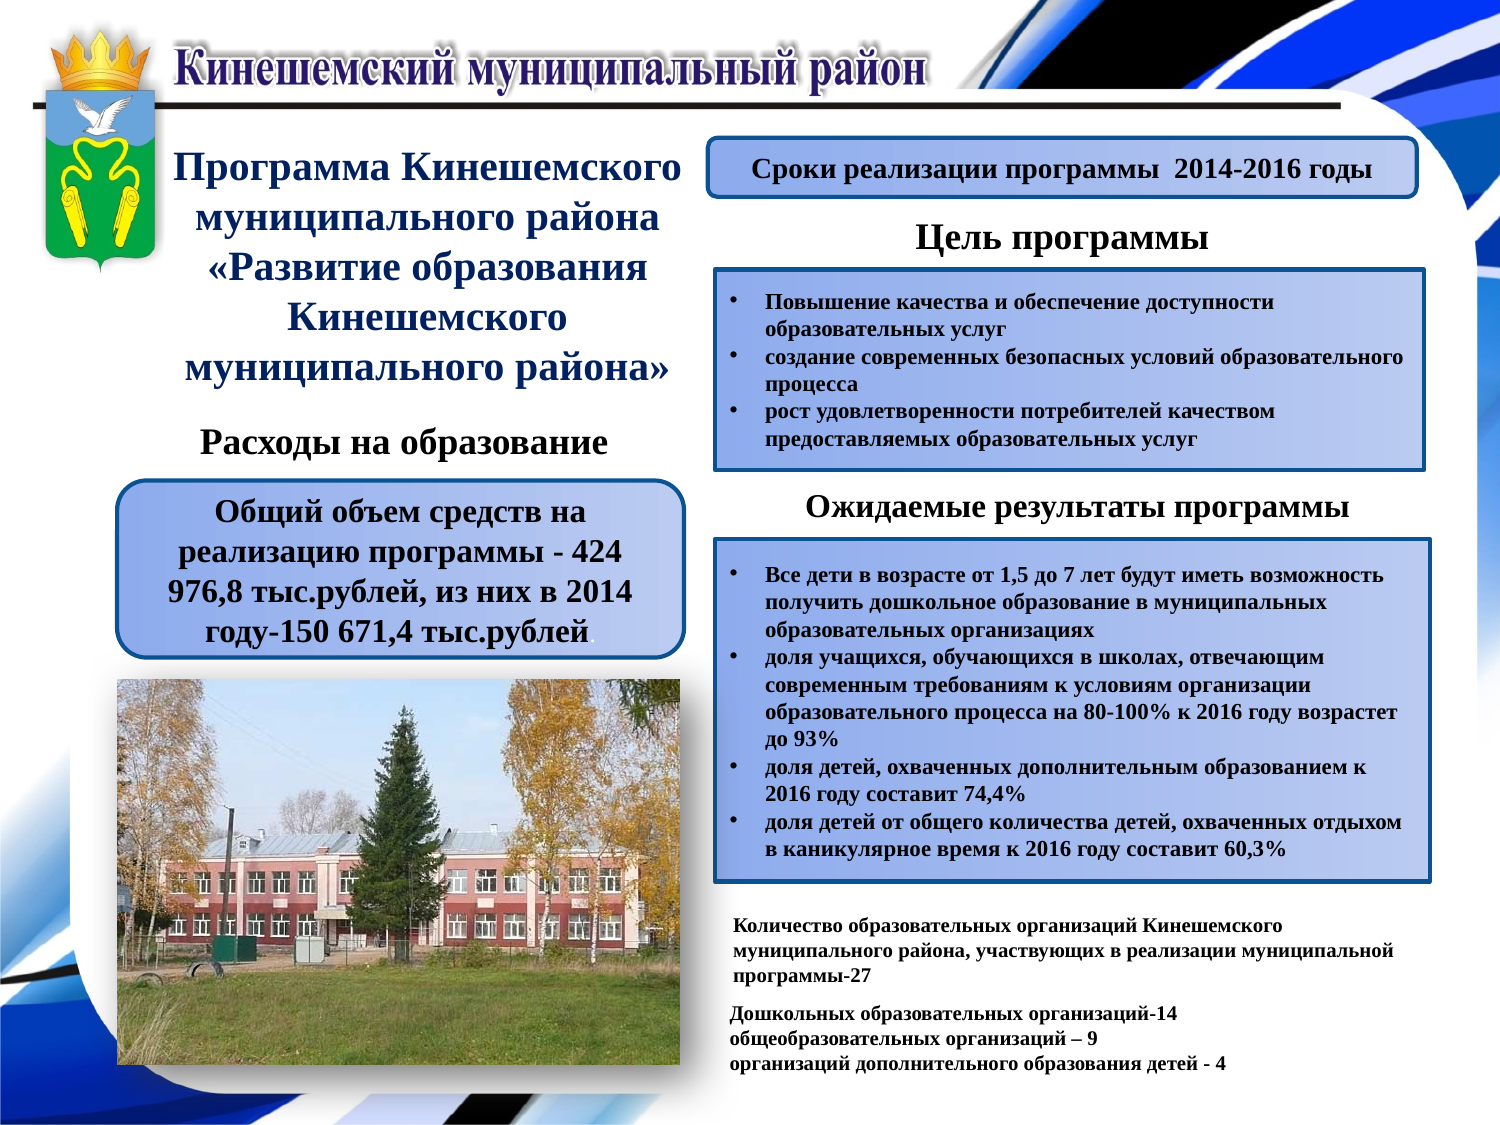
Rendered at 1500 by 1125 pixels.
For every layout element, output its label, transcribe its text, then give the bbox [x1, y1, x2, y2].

text_box Количество образовательных организаций Кинешемского муниципального района, участвующих в реализации муниципальной программы-27 [728, 911, 1426, 987]
text_box Расходы на образование [44, 407, 764, 472]
picture [0, 0, 1500, 1125]
text_box Программа Кинешемского муниципального района «Развитие образования Кинешемского муниципального района» [126, 115, 729, 408]
text_box Ожидаемые результаты программы [724, 478, 1432, 530]
text_box Повышение качества и обеспечение доступности образовательных услуг создание современных безопасных условий образовательного процесса рост удовлетворенности потребителей качеством предоставляемых образовательных услуг [713, 267, 1426, 472]
text_box Цель программы [818, 208, 1307, 261]
text_box Сроки реализации программы 2014-2016 годы [705, 135, 1419, 199]
text_box Все дети в возрасте от 1,5 до 7 лет будут иметь возможность получить дошкольное образование в муниципальных образовательных организациях доля учащихся, обучающихся в школах, отвечающим современным требованиям к условиям организации образовательного процесса на 80-100% к 2016 году возрастет до 93% доля детей, охваченных дополнительным образованием к 2016 году составит 74,4% доля детей от общего количества детей, охваченных отдыхом в каникулярное время к 2016 году составит 60,3% [713, 537, 1432, 884]
text_box Общий объем средств на реализацию программы - 424 976,8 тыс.рублей, из них в 2014 году-150 671,4 тыс.рублей. [114, 478, 687, 660]
text_box Дошкольных образовательных организаций-14 общеобразовательных организаций – 9 организаций дополнительного образования детей - 4 [715, 982, 1426, 1093]
